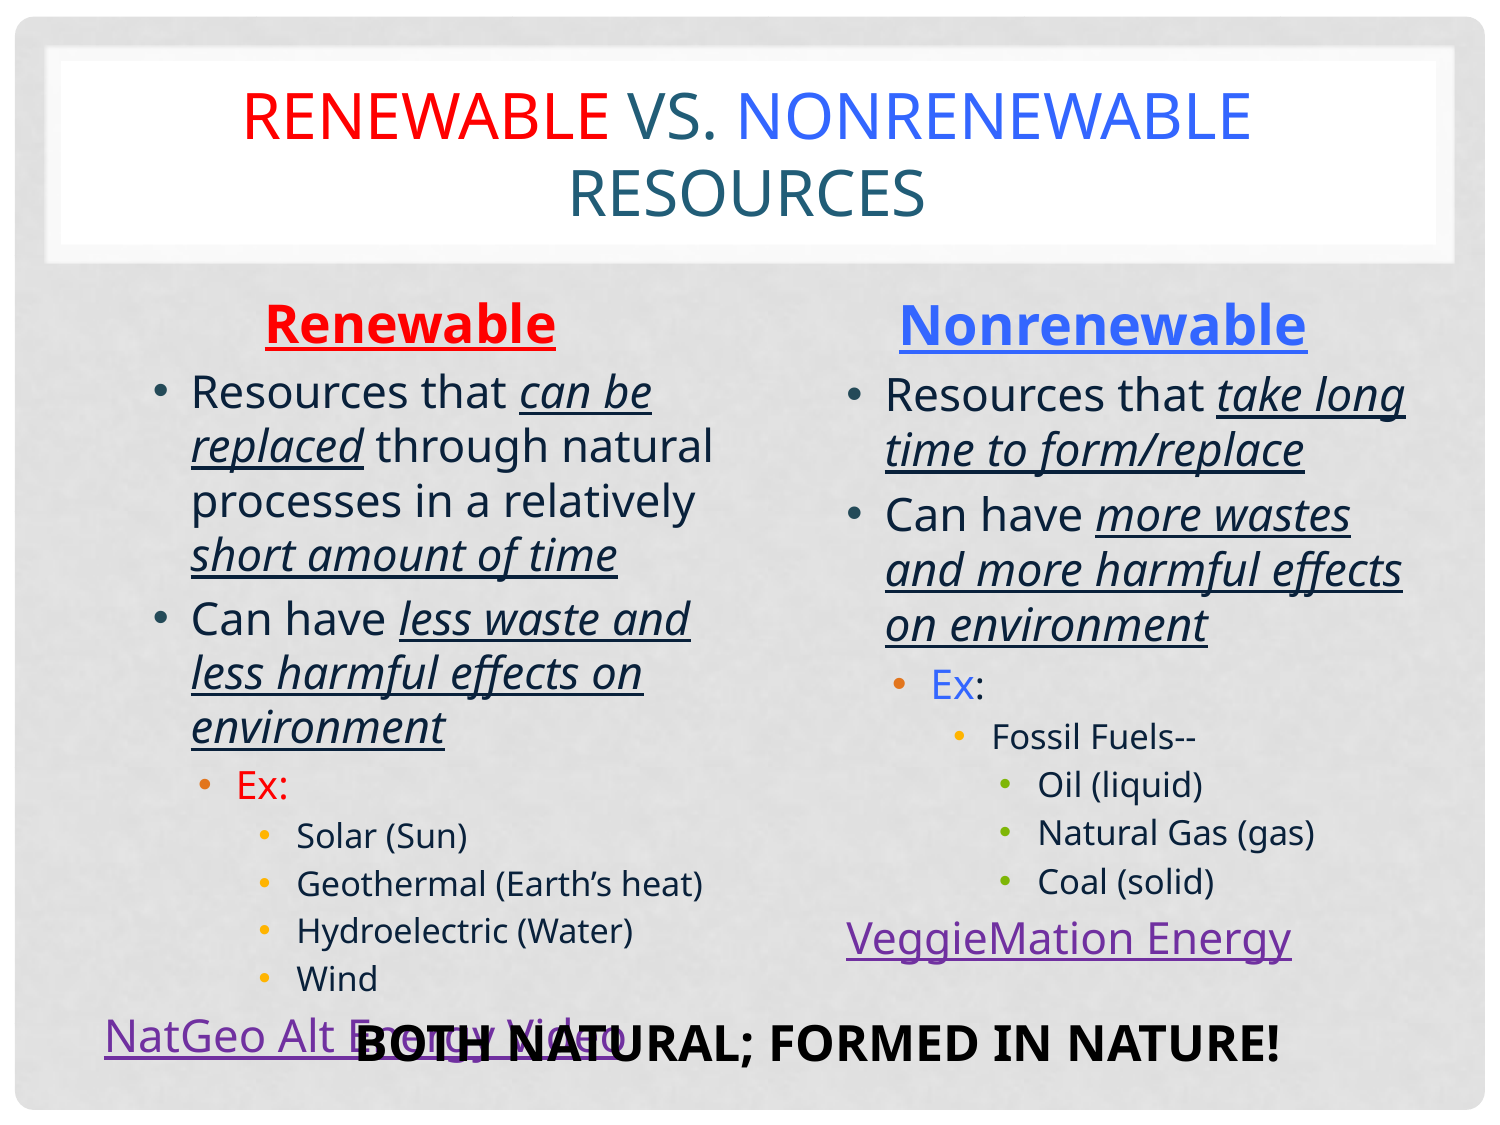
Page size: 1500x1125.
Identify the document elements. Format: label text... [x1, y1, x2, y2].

text_box BOTH NATURAL; FORMED IN NATURE! [339, 1004, 1296, 1079]
title Renewable vs. nonrenewable resources [69, 66, 1425, 238]
list Renewable Resources that can be replaced through natural processes in a relatively short amount of time Can have less waste and less harmful effects on environment Ex: Solar (Sun) Geothermal (Earth’s heat) Hydroelectric (Water) Wind NatGeo Alt Energy Video [69, 281, 733, 1095]
list Nonrenewable Resources that take long time to form/replace Can have more wastes and more harmful effects on environment Ex: Fossil Fuels-- Oil (liquid) Natural Gas (gas) Coal (solid) VeggieMation Energy [762, 281, 1425, 1005]
